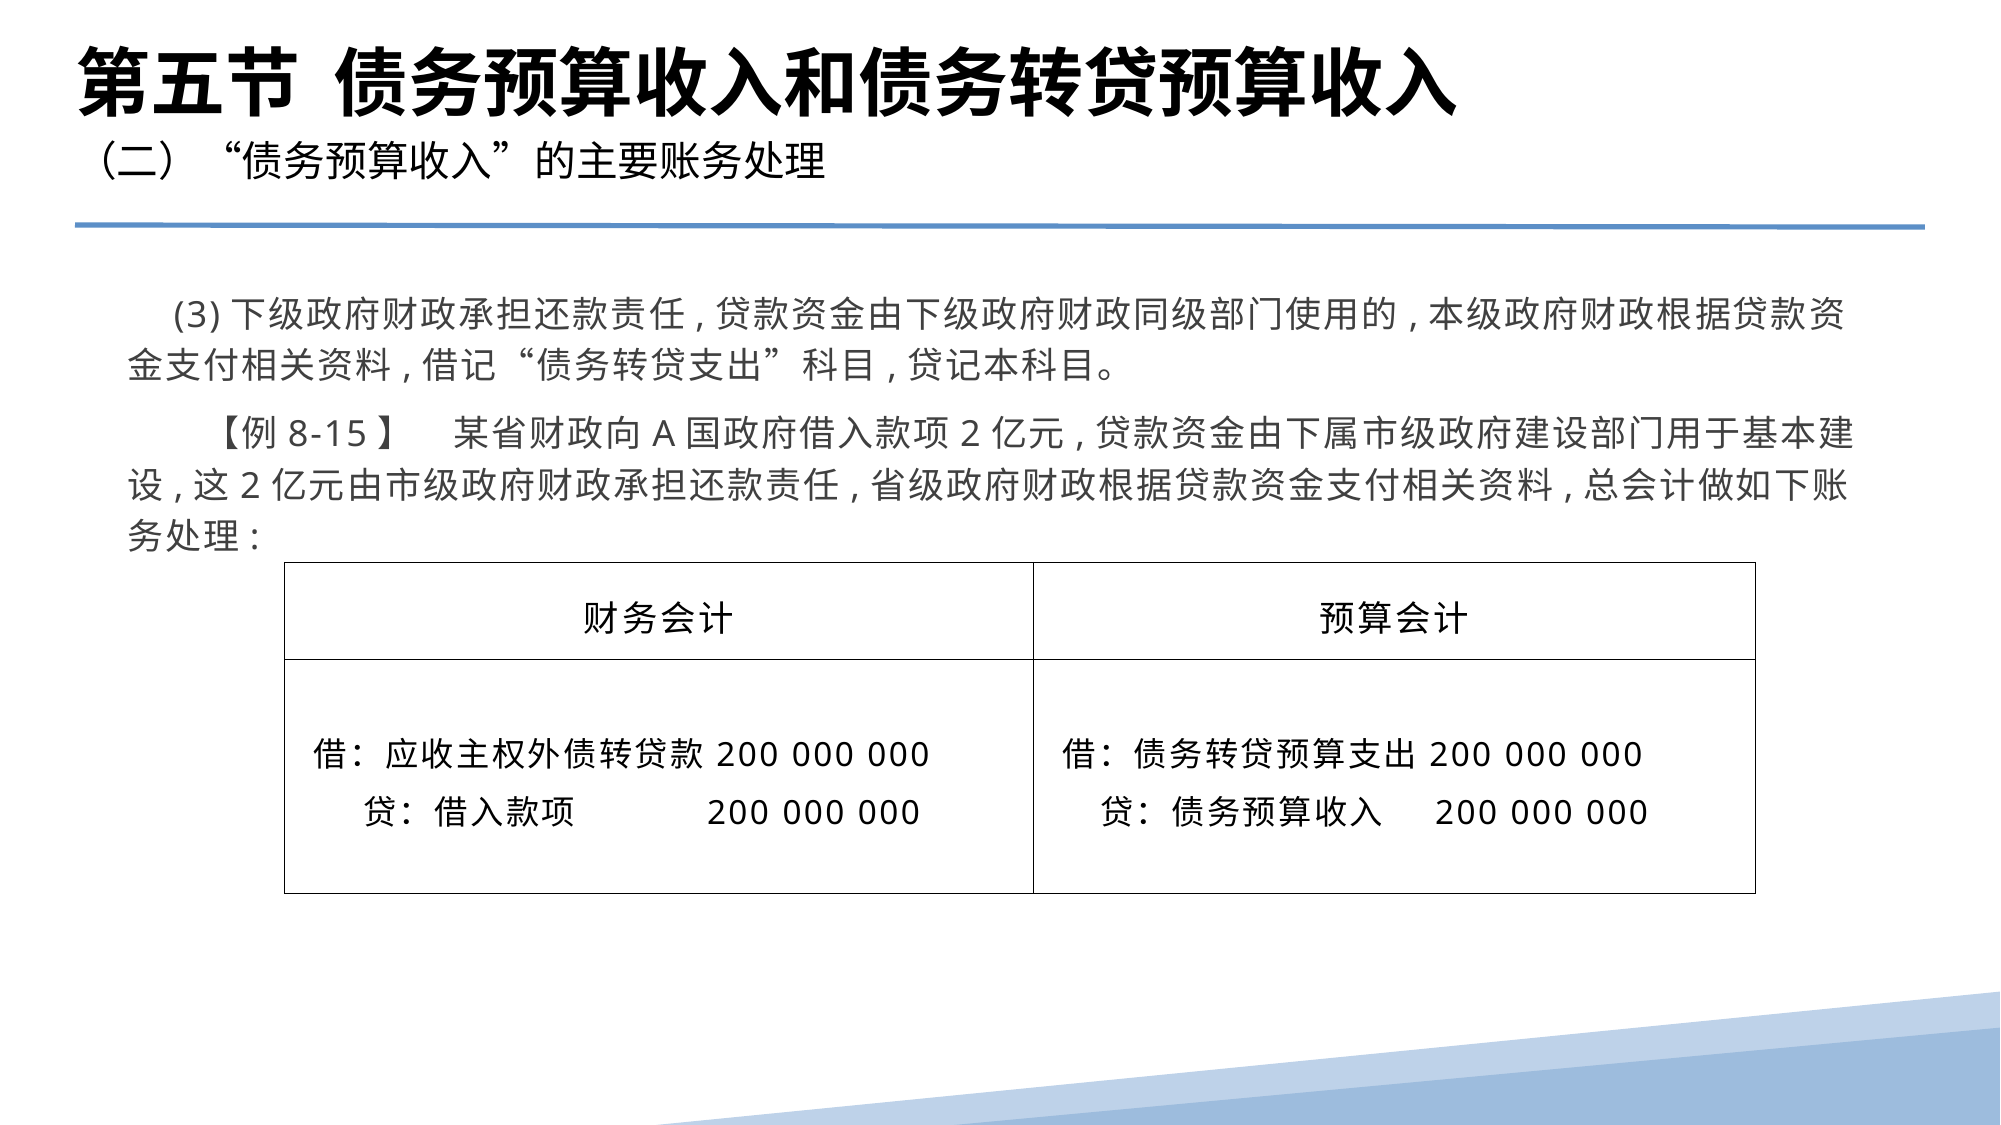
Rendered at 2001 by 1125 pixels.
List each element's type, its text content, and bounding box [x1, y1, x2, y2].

table_header 预算会计 [1034, 563, 1755, 659]
table_header 财务会计 [285, 563, 1033, 659]
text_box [74, 224, 1925, 228]
text_box (3)下级政府财政承担还款责任,贷款资金由下级政府财政同级部门使用的,本级政府财政根据贷款资金支付相关资料,借记“债务转贷支出”科目,贷记本科目。 【例8-15】 某省财政向A国政府借入款项2亿元,贷款资金由下属市级政府建设部门用于基本建设,这2亿元由市级政府财政承担还款责任,省级政府财政根据贷款资金支付相关资料,总会计做如下账务处理: [117, 276, 1893, 563]
text_box 第五节 债务预算收入和债务转贷预算收入 [75, 24, 1925, 124]
text_box （二）“债务预算收入”的主要账务处理 [75, 124, 1925, 200]
table_cell 借：应收主权外债转贷款200 000 000 贷：借入款项 200 000 000 [285, 660, 1033, 893]
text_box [656, 991, 2000, 1125]
table_cell 借：债务转贷预算支出200 000 000 贷：债务预算收入 200 000 000 [1034, 660, 1755, 893]
